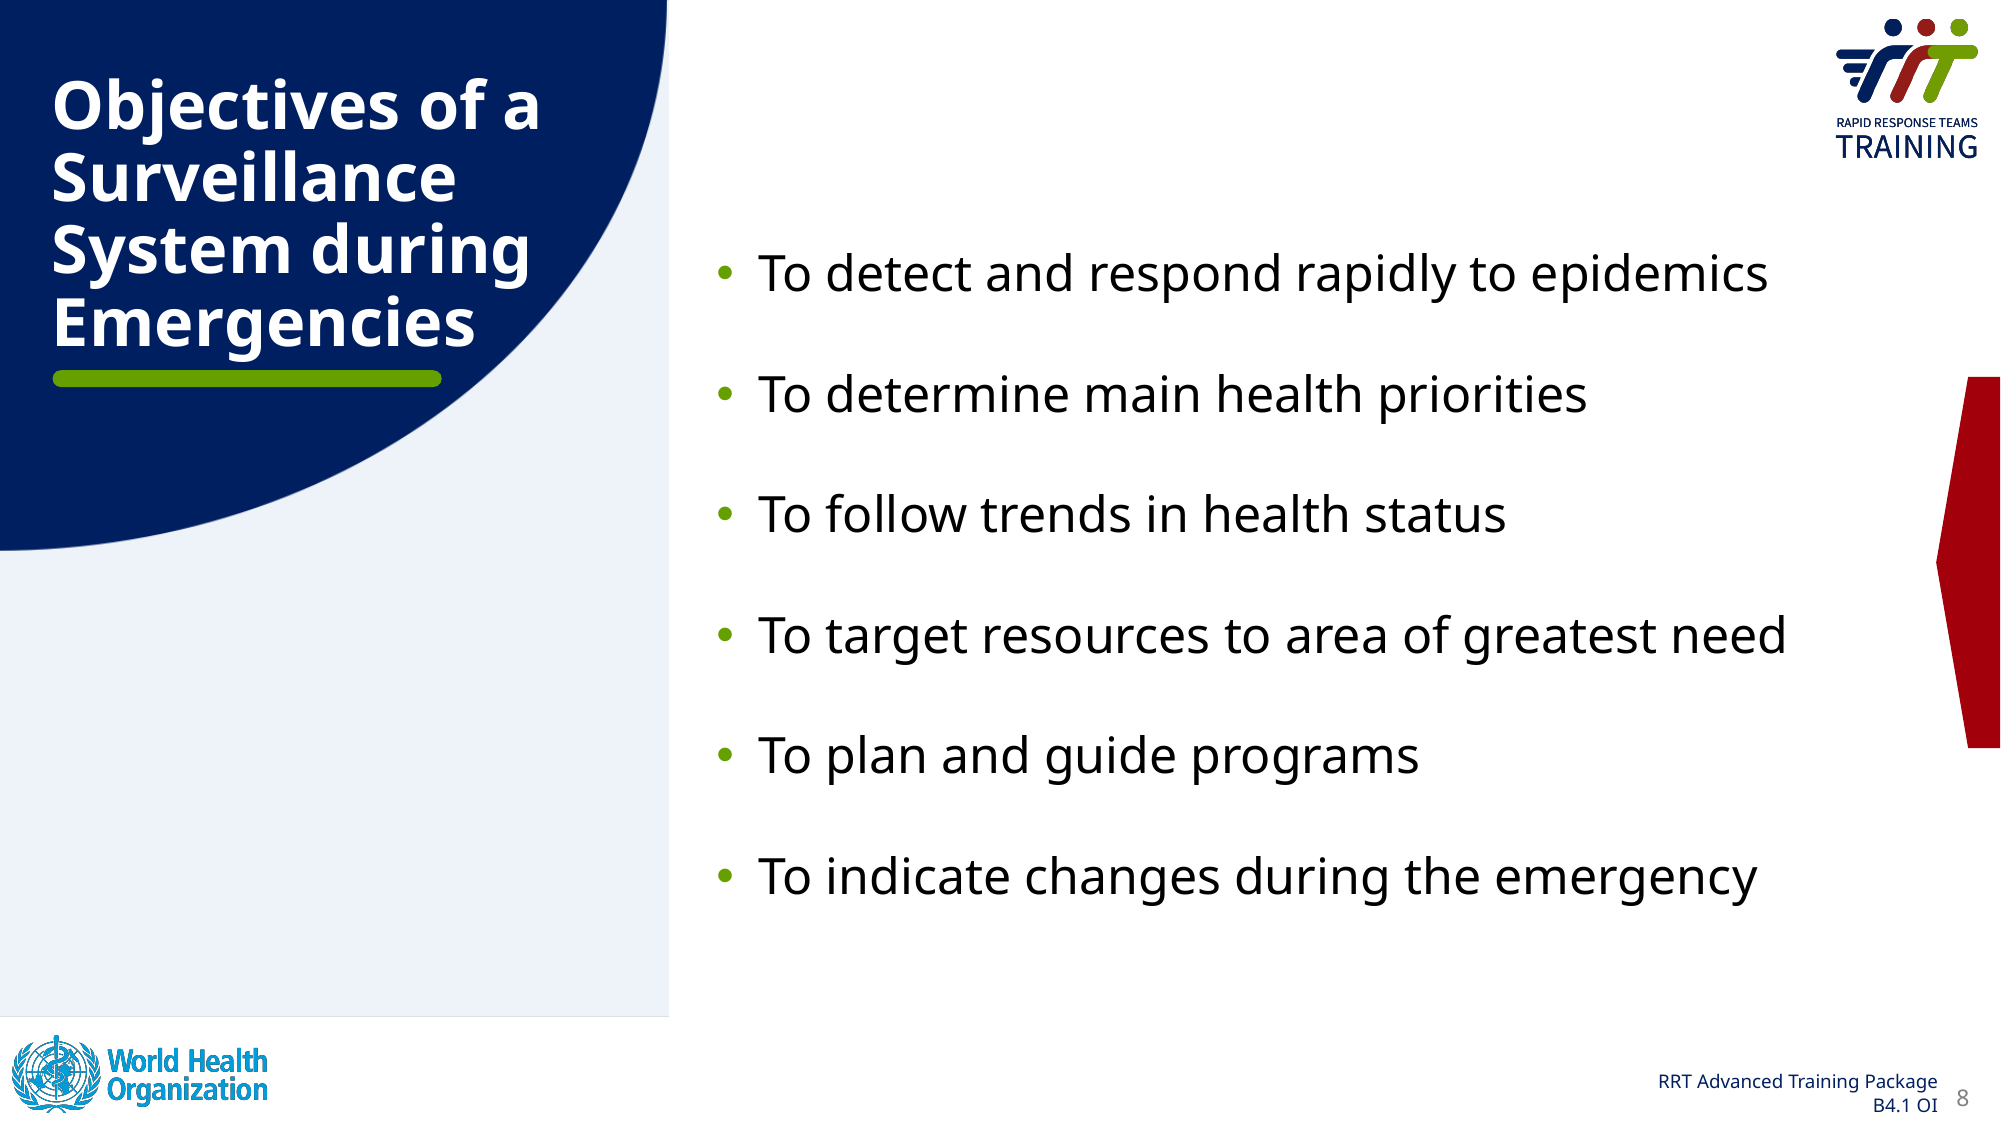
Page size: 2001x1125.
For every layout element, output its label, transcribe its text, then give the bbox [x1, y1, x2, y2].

picture [36, 1088, 78, 1105]
picture [24, 1054, 36, 1087]
picture [22, 1062, 26, 1077]
picture [50, 1108, 62, 1113]
list To detect and respond rapidly to epidemics To determine main health priorities To follow trends in health status To target resources to area of greatest need To plan and guide programs To indicate changes during the emergency [708, 240, 1945, 1015]
title Objectives of a Surveillance System during Emergencies [43, 62, 581, 371]
picture [12, 1035, 54, 1068]
picture [1835, 19, 1978, 167]
picture [30, 1083, 37, 1091]
picture [0, 0, 669, 1018]
picture [59, 1035, 267, 1113]
picture [46, 1056, 54, 1062]
picture [12, 1083, 48, 1113]
picture [40, 1062, 47, 1070]
picture [34, 1054, 43, 1078]
text_box [52, 370, 442, 388]
picture [71, 1053, 90, 1091]
